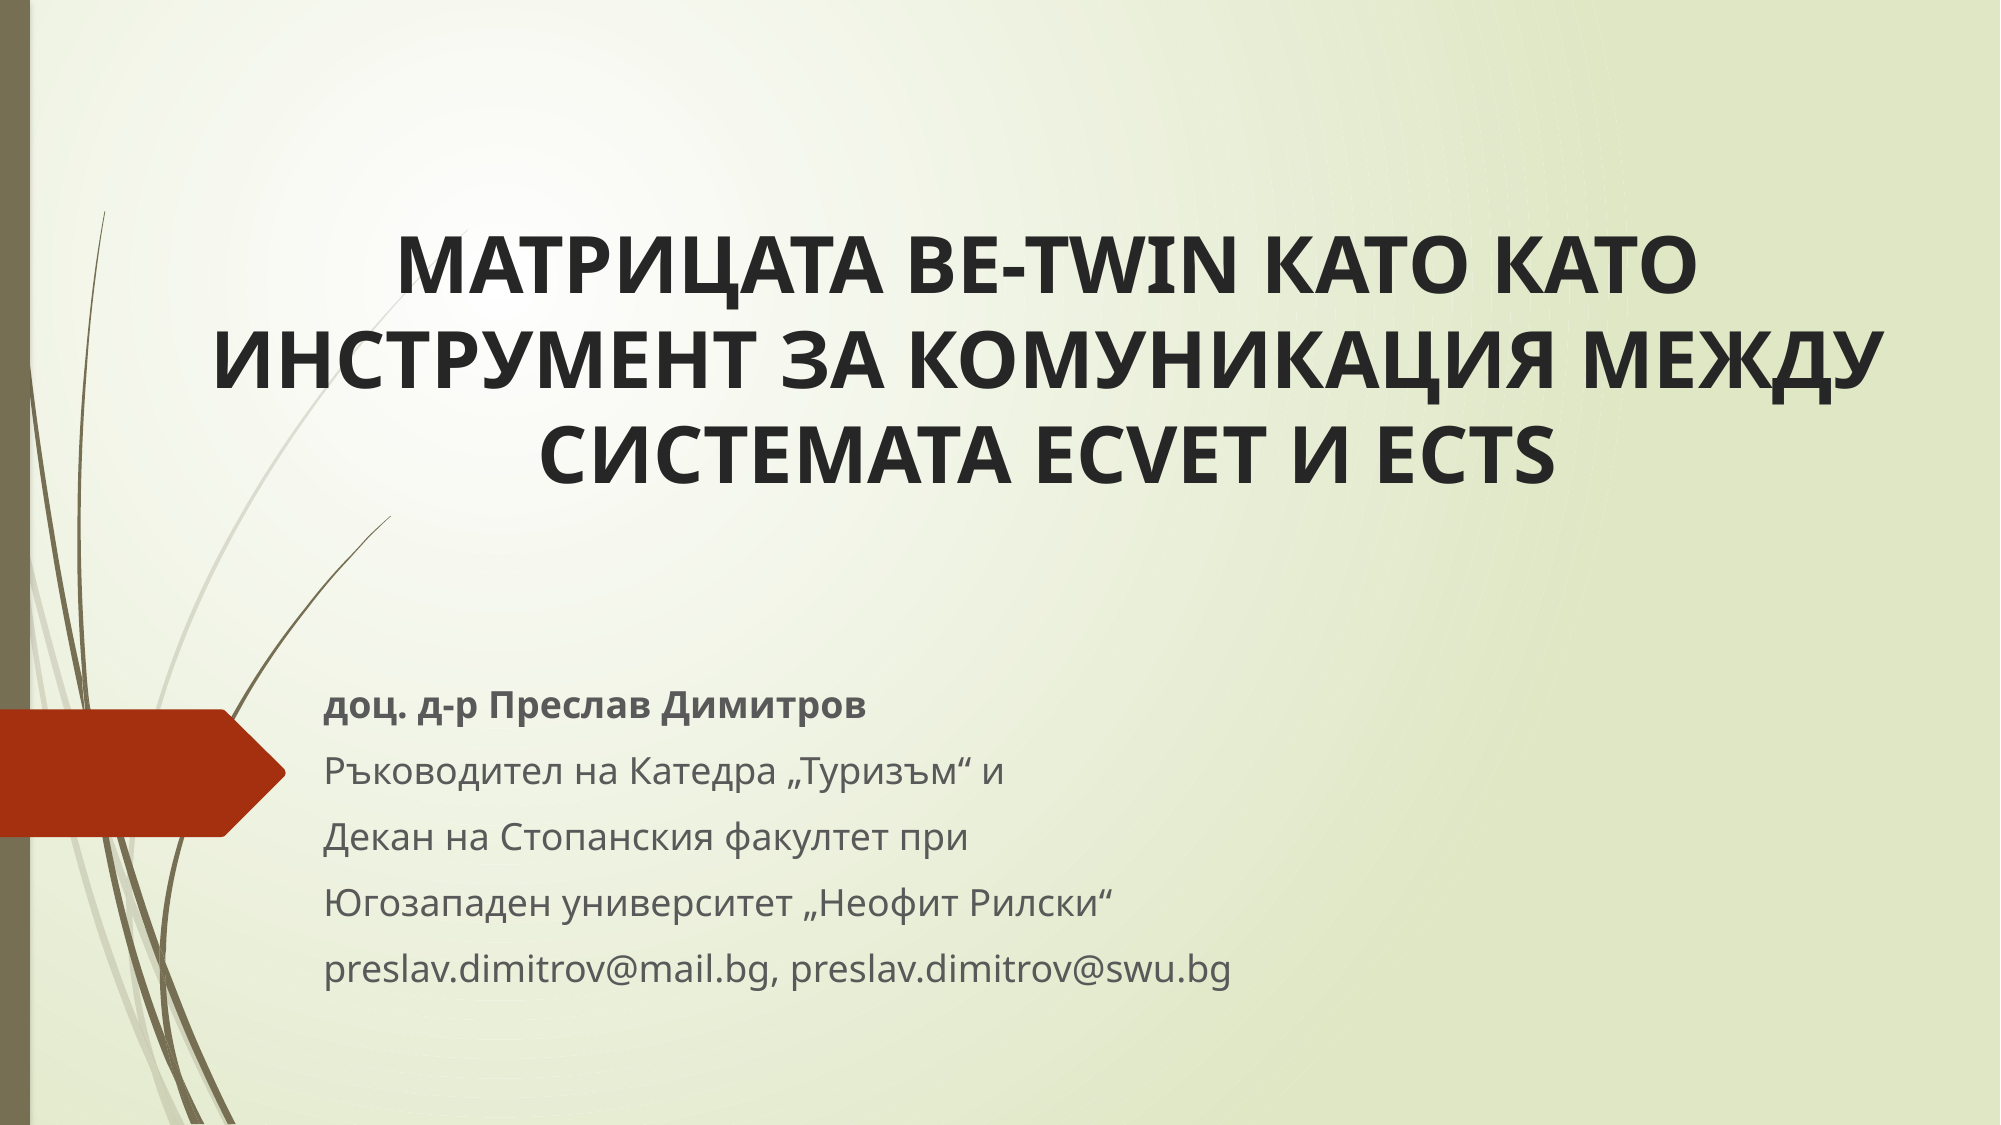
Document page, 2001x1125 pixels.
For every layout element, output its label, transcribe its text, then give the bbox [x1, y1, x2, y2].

subtitle доц. д-р Преслав Димитров Ръководител на Катедра „Туризъм“ и Декан на Стопанския факултет при Югозападен университет „Неофит Рилски“ preslav.dimitrov@mail.bg, preslav.dimitrov@swu.bg [308, 673, 1940, 1020]
title Матрицата Be-TWIN като като инструмент за комуникация между системата ECVET и ECTS [156, 206, 1940, 507]
